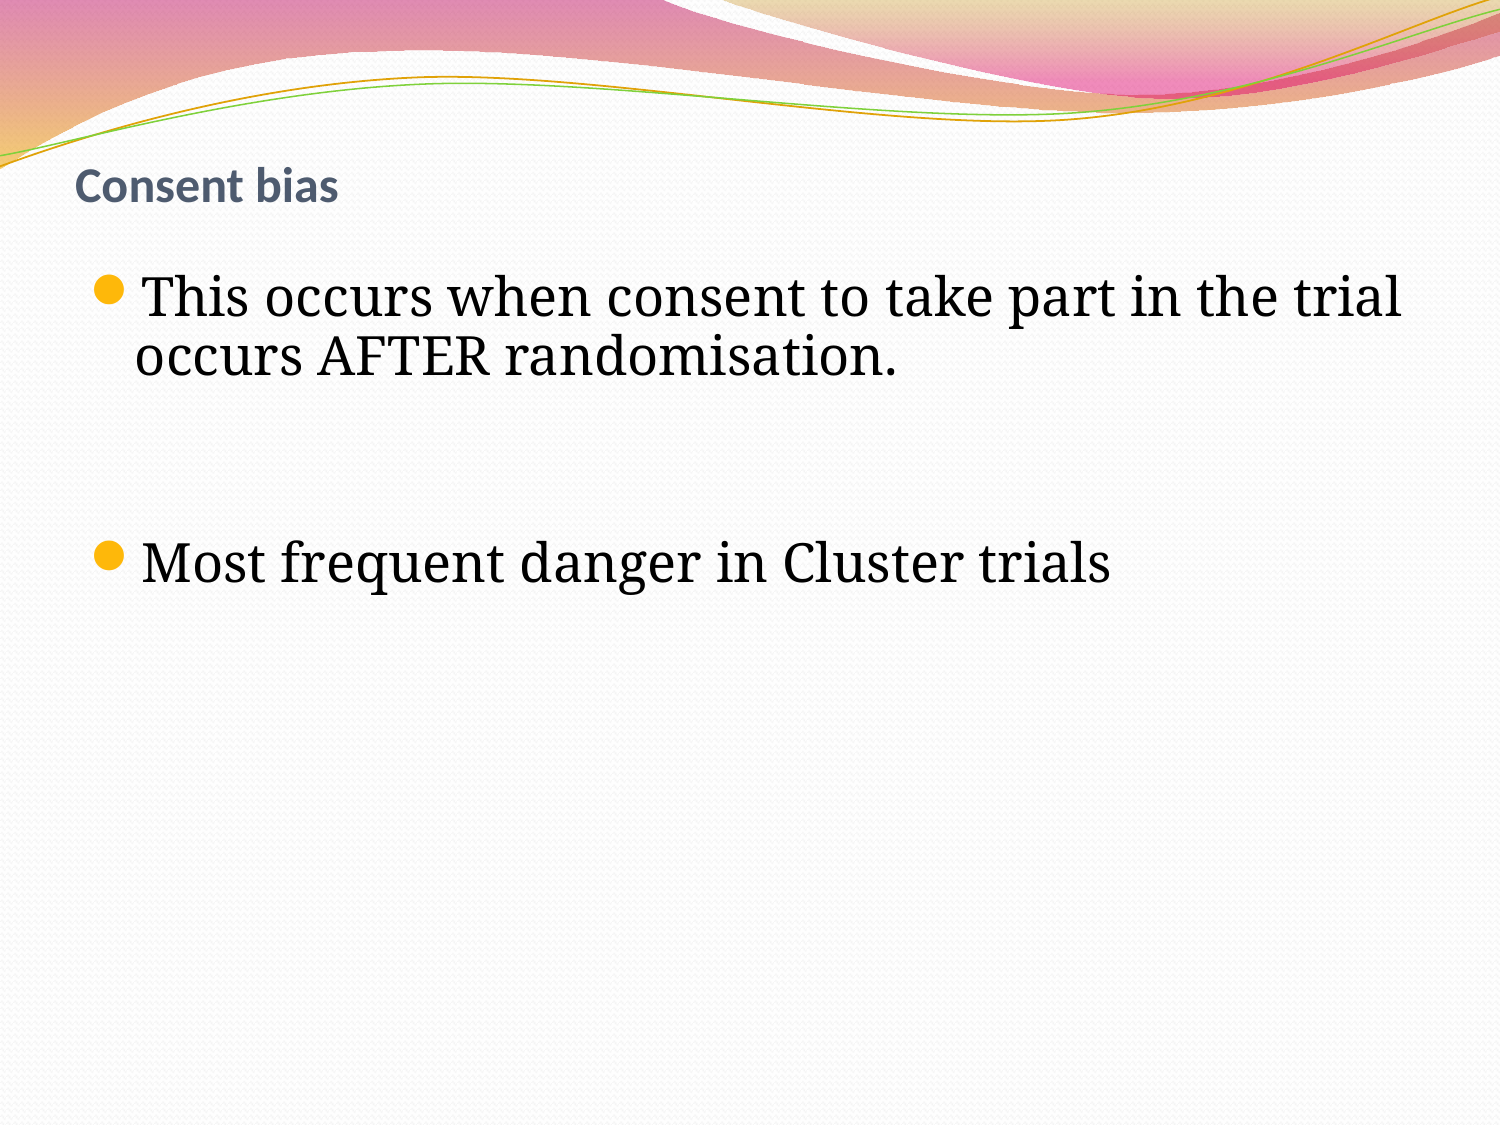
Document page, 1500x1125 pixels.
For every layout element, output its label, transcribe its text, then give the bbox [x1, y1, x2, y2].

title Consent bias [75, 115, 1425, 213]
list This occurs when consent to take part in the trial occurs AFTER randomisation. Most frequent danger in Cluster trials [75, 262, 1425, 1038]
